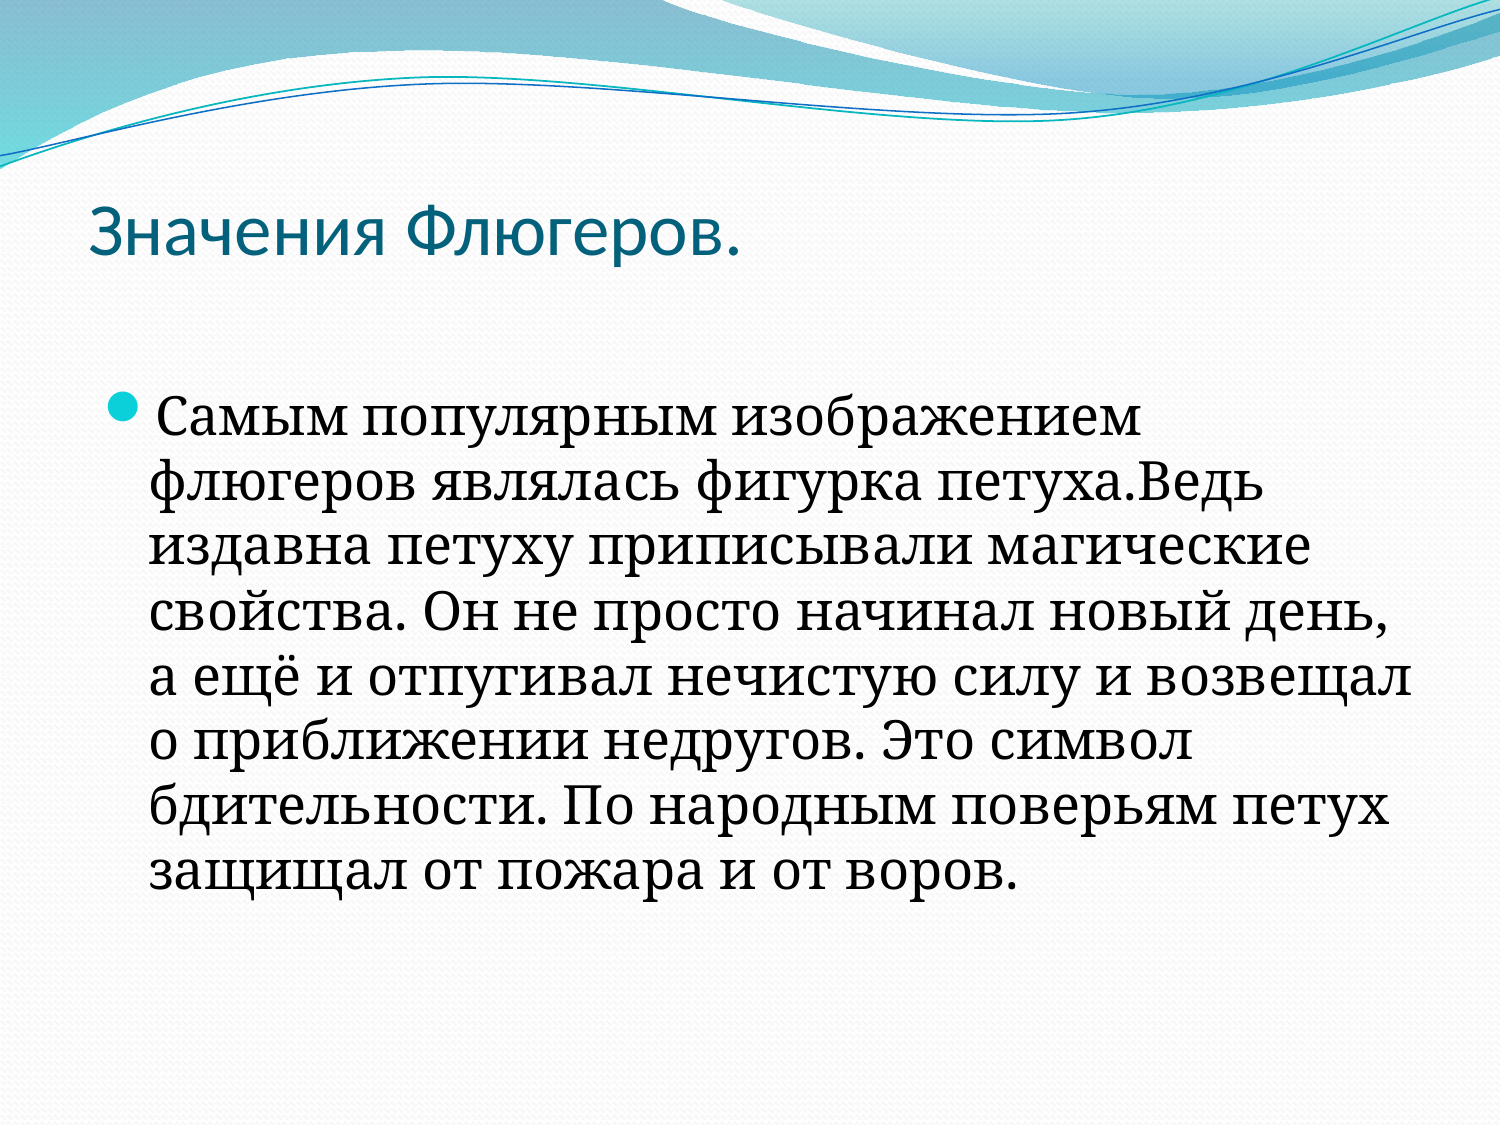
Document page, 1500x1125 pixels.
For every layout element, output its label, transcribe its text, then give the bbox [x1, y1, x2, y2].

list Самым популярным изображением флюгеров являлась фигурка петуха.Ведь издавна петуху приписывали магические свойства. Он не просто начинал новый день, а ещё и отпугивал нечистую силу и возвещал о приближении недругов. Это символ бдительности. По народным поверьям петух защищал от пожара и от воров. [88, 373, 1439, 1094]
title Значения Флюгеров. [88, 172, 1439, 361]
